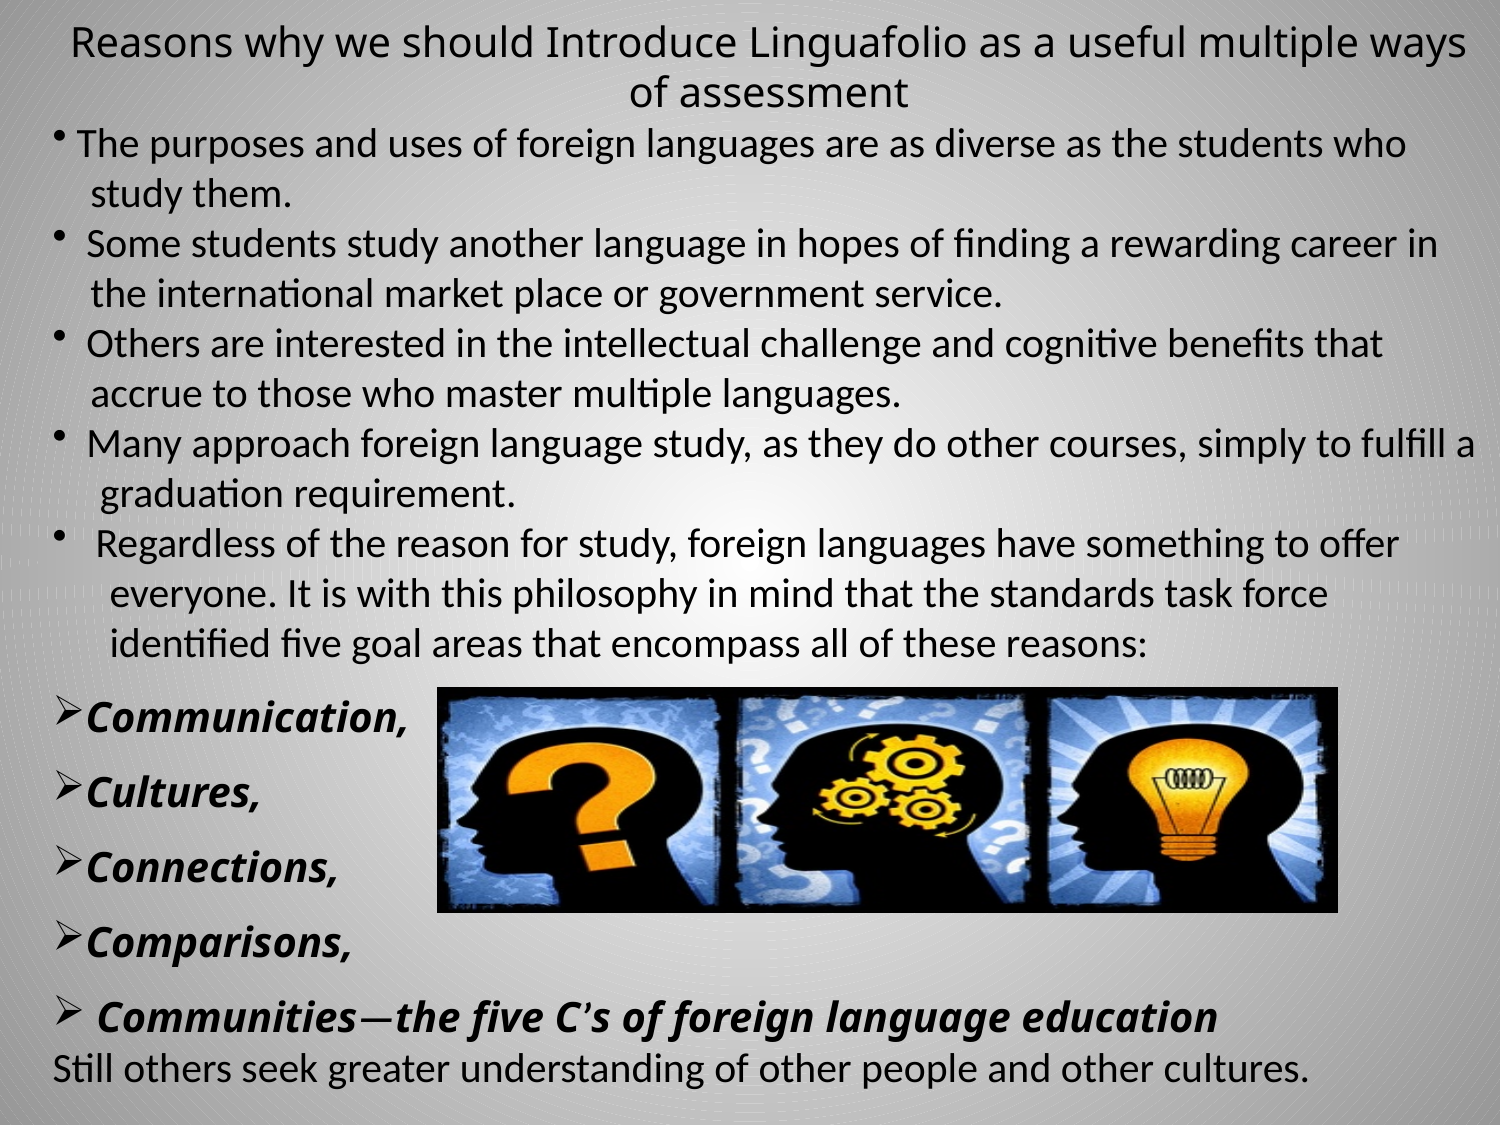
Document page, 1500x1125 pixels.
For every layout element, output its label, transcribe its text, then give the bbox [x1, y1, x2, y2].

text_box Reasons why we should Introduce Linguafolio as a useful multiple ways of assessment The purposes and uses of foreign languages are as diverse as the students who study them. Some students study another language in hopes of finding a rewarding career in the international market place or government service. Others are interested in the intellectual challenge and cognitive benefits that accrue to those who master multiple languages. Many approach foreign language study, as they do other courses, simply to fulfill a graduation requirement. Regardless of the reason for study, foreign languages have something to offer everyone. It is with this philosophy in mind that the standards task force identified five goal areas that encompass all of these reasons: Communication, Cultures, Connections, Comparisons, Communities—the five C’s of foreign language education Still others seek greater understanding of other people and other cultures. [37, 0, 1500, 1125]
picture [437, 687, 1338, 913]
